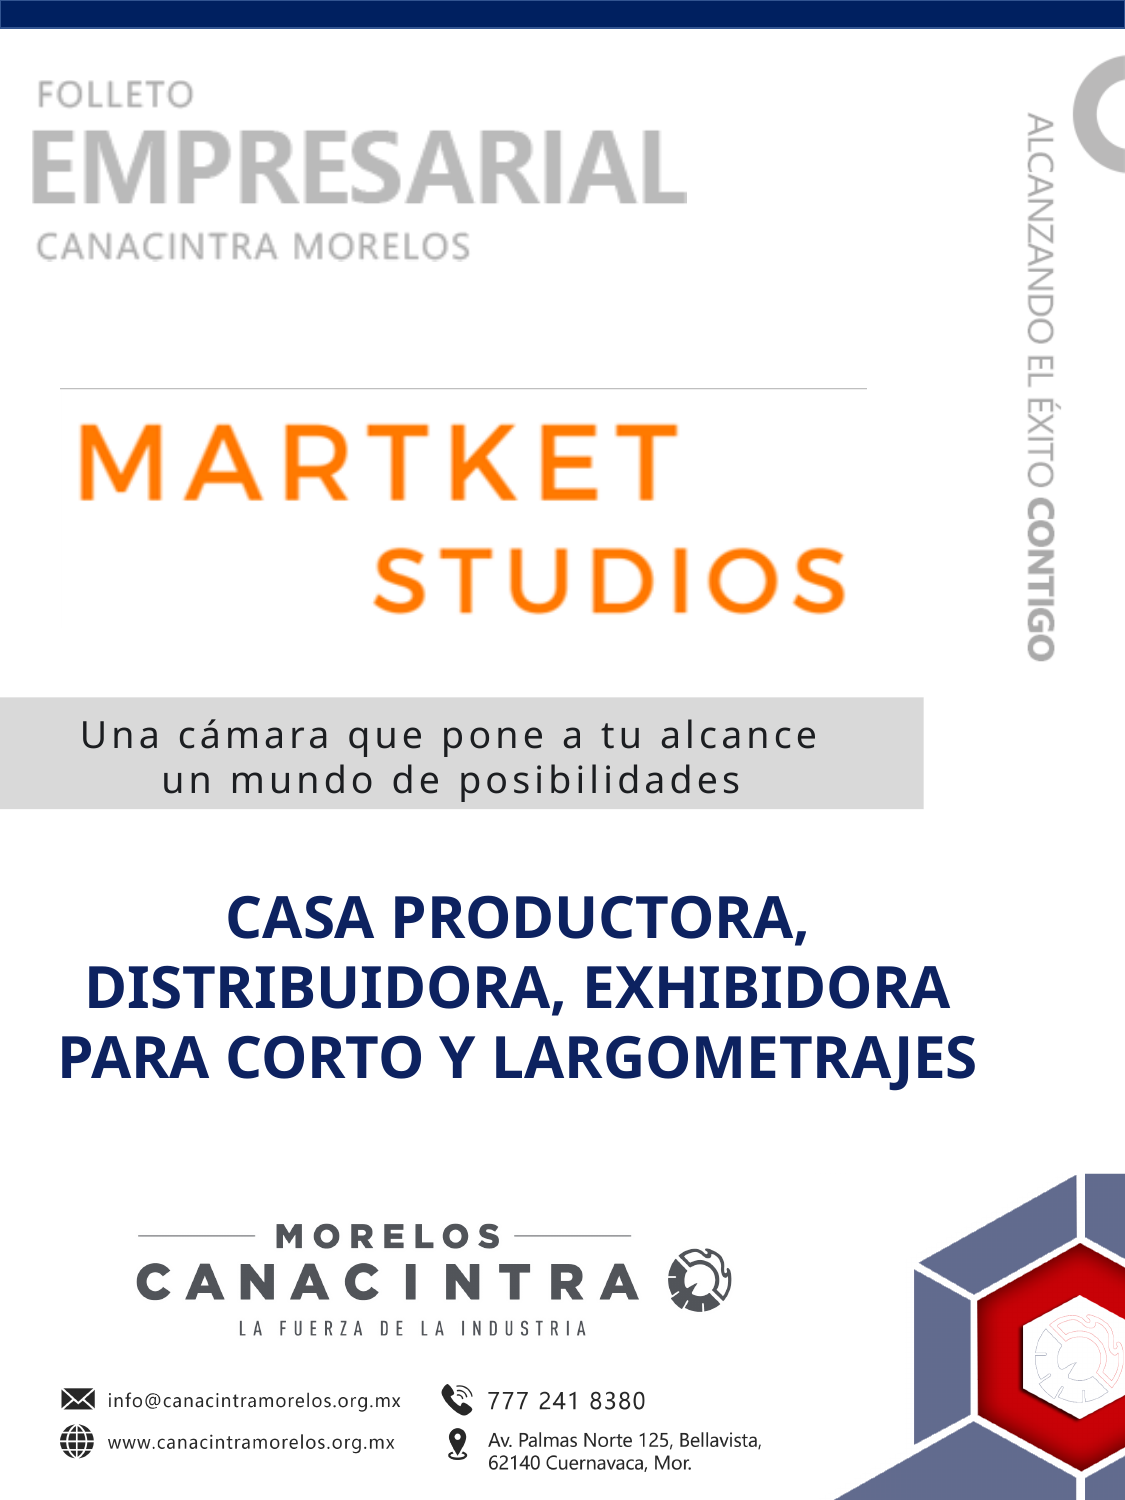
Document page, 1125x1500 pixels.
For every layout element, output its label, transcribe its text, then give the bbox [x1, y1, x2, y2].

text_box [0, 696, 925, 810]
picture [996, 52, 1125, 668]
text_box [0, 0, 1125, 29]
picture [60, 1384, 761, 1472]
picture [60, 387, 867, 628]
text_box Una cámara que pone a tu alcance un mundo de posibilidades [52, 703, 851, 808]
picture [810, 1172, 1125, 1500]
picture [32, 80, 687, 262]
text_box CASA PRODUCTORA, DISTRIBUIDORA, EXHIBIDORA PARA CORTO Y LARGOMETRAJES [23, 873, 1012, 1098]
picture [133, 1220, 735, 1339]
